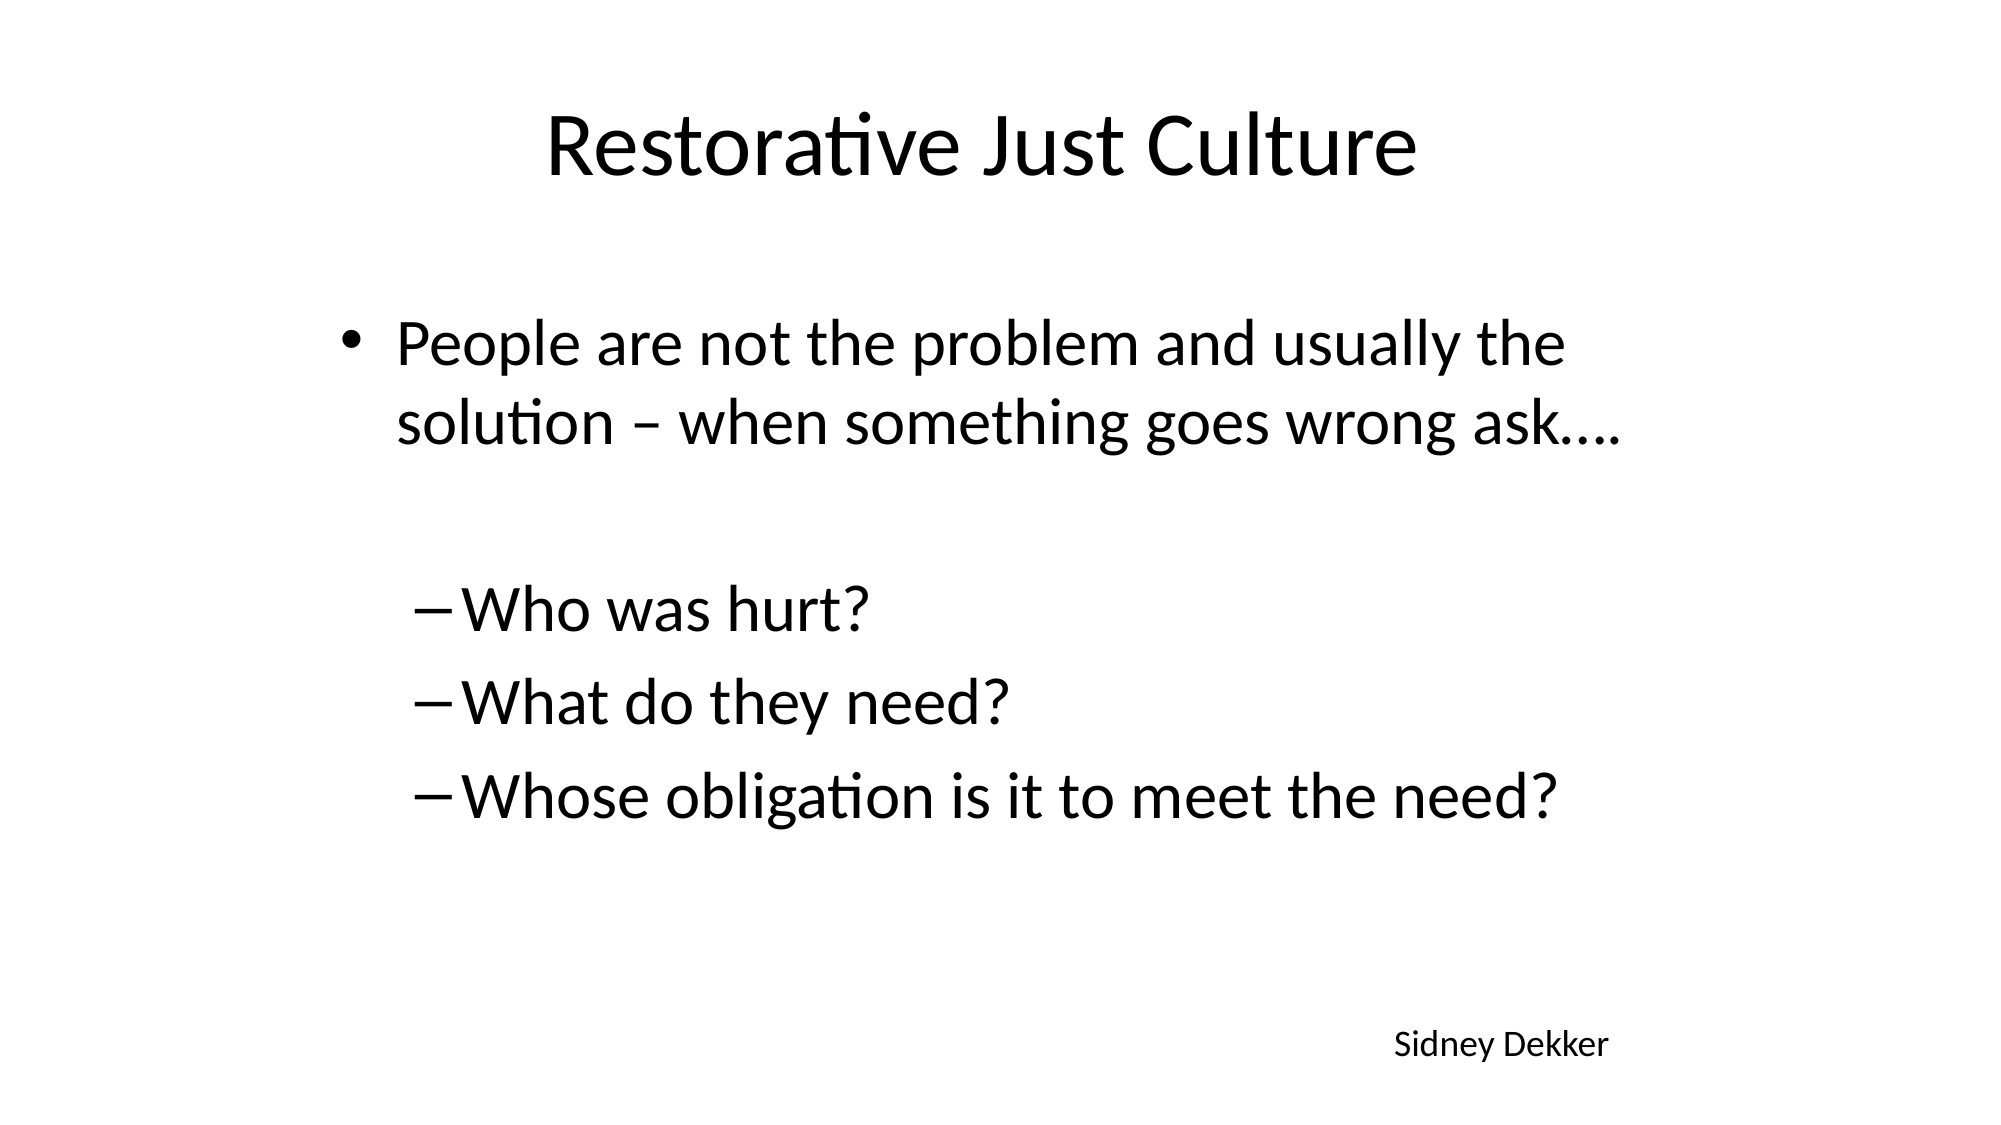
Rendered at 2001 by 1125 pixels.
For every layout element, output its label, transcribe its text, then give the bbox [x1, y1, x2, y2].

text_box Sidney Dekker [1379, 1011, 1625, 1072]
title Restorative Just Culture [291, 45, 1675, 233]
list People are not the problem and usually the solution – when something goes wrong ask…. Who was hurt? What do they need? Whose obligation is it to meet the need? [324, 290, 1675, 1125]
